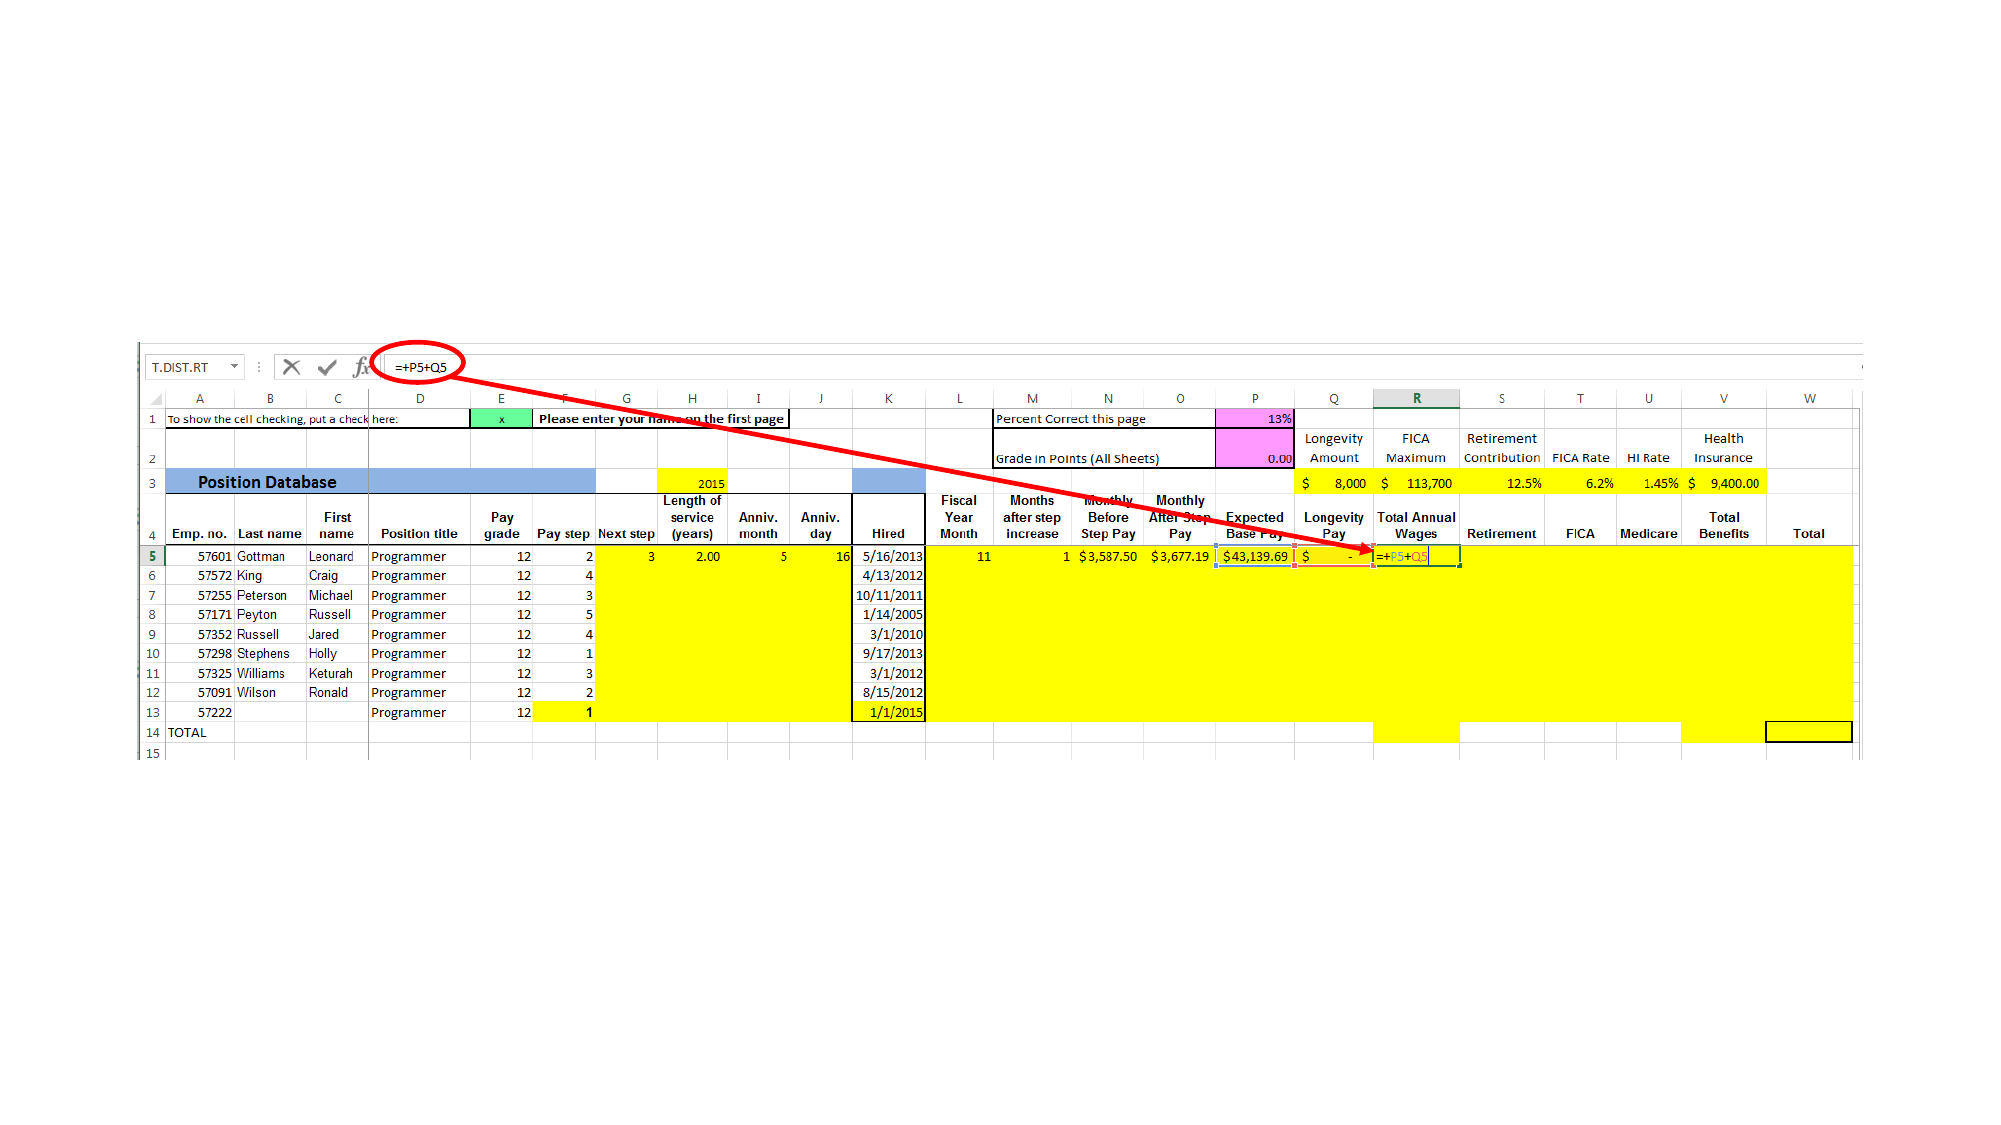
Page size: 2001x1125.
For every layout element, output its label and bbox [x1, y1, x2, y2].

text_box [450, 376, 1375, 552]
list [137, 342, 1863, 760]
